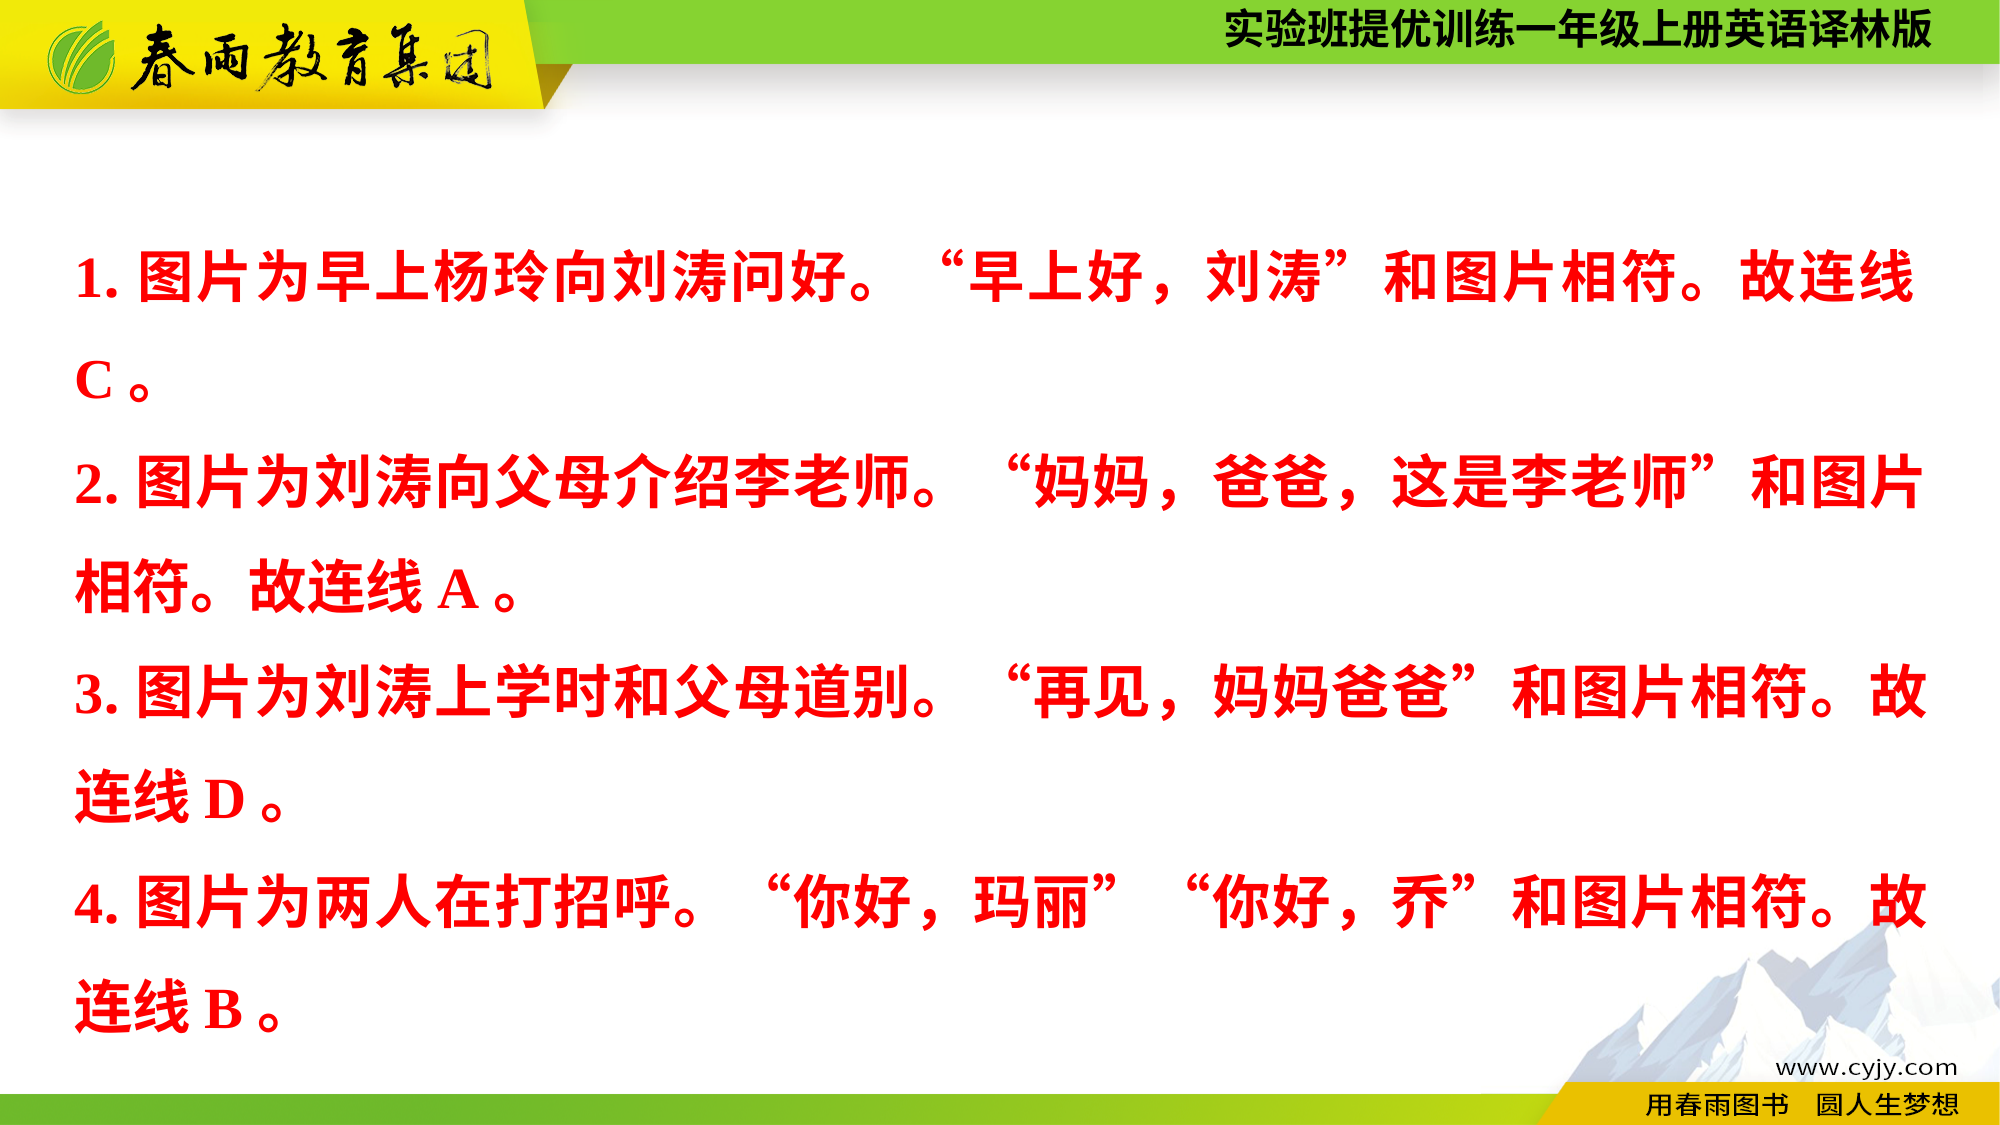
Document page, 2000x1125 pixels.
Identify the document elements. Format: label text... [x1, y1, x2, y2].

picture [0, 0, 2000, 1125]
list 1.图片为早上杨玲向刘涛问好。“早上好，刘涛”和图片相符。故连线C。 2.图片为刘涛向父母介绍李老师。“妈妈，爸爸，这是李老师”和图片相符。故连线A。 3.图片为刘涛上学时和父母道别。“再见，妈妈爸爸”和图片相符。故连线D。 4.图片为两人在打招呼。“你好，玛丽”“你好，乔”和图片相符。故连线B。 [59, 196, 1944, 941]
